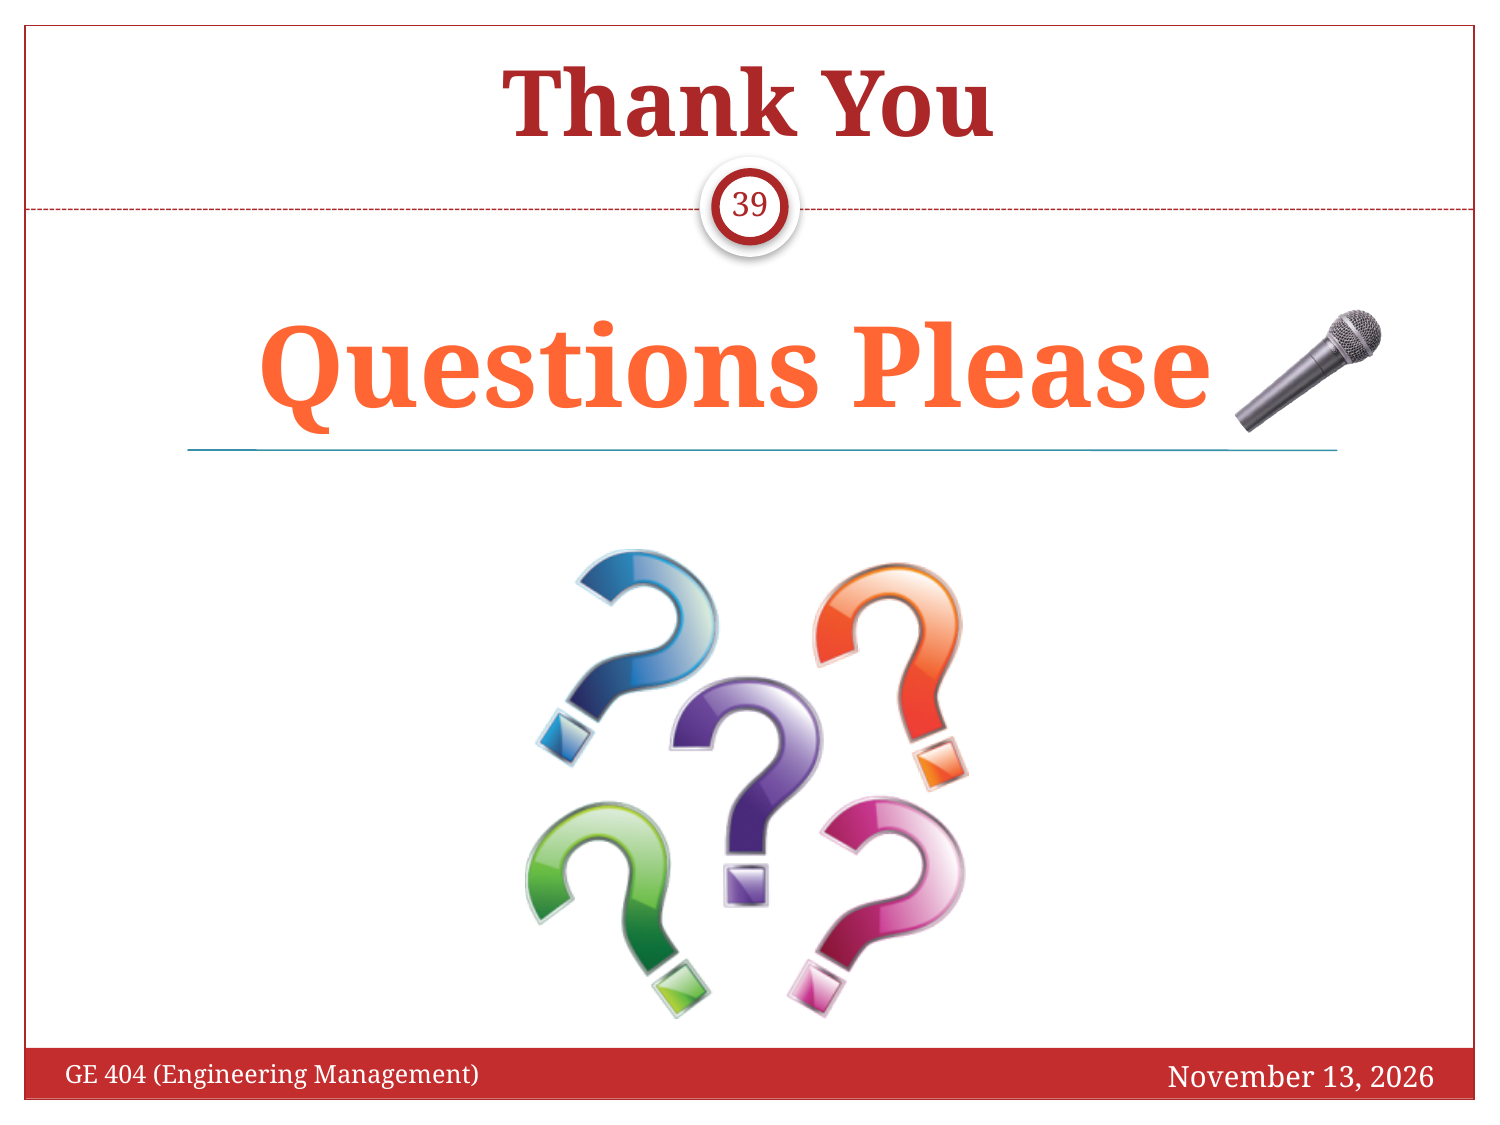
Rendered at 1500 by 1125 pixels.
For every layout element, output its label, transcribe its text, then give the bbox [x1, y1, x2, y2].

picture [1224, 299, 1391, 443]
slide_number 39 [712, 169, 788, 243]
footer GE 404 (Engineering Management) [50, 1051, 638, 1112]
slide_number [950, 1050, 1450, 1111]
title Thank You [49, 37, 1450, 163]
text_box Questions Please [241, 287, 1230, 438]
picture [524, 549, 969, 1019]
